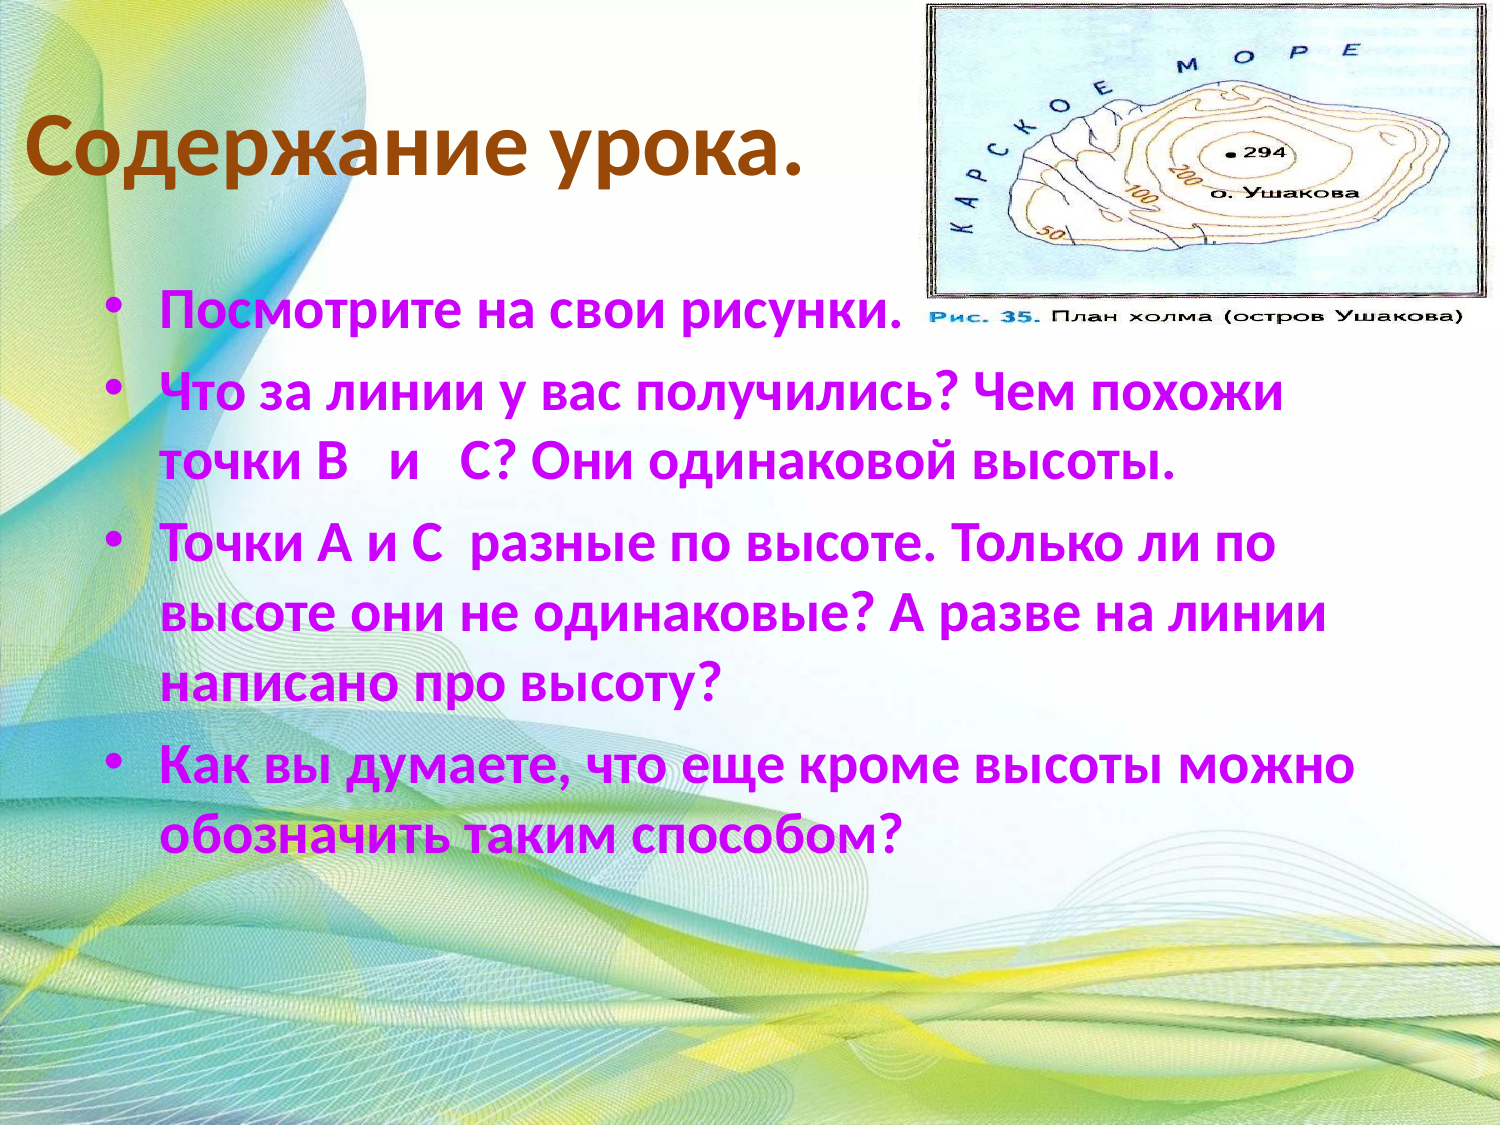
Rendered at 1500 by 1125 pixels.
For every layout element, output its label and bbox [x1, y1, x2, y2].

list [0, 0, 1500, 1125]
picture [913, 0, 1500, 329]
